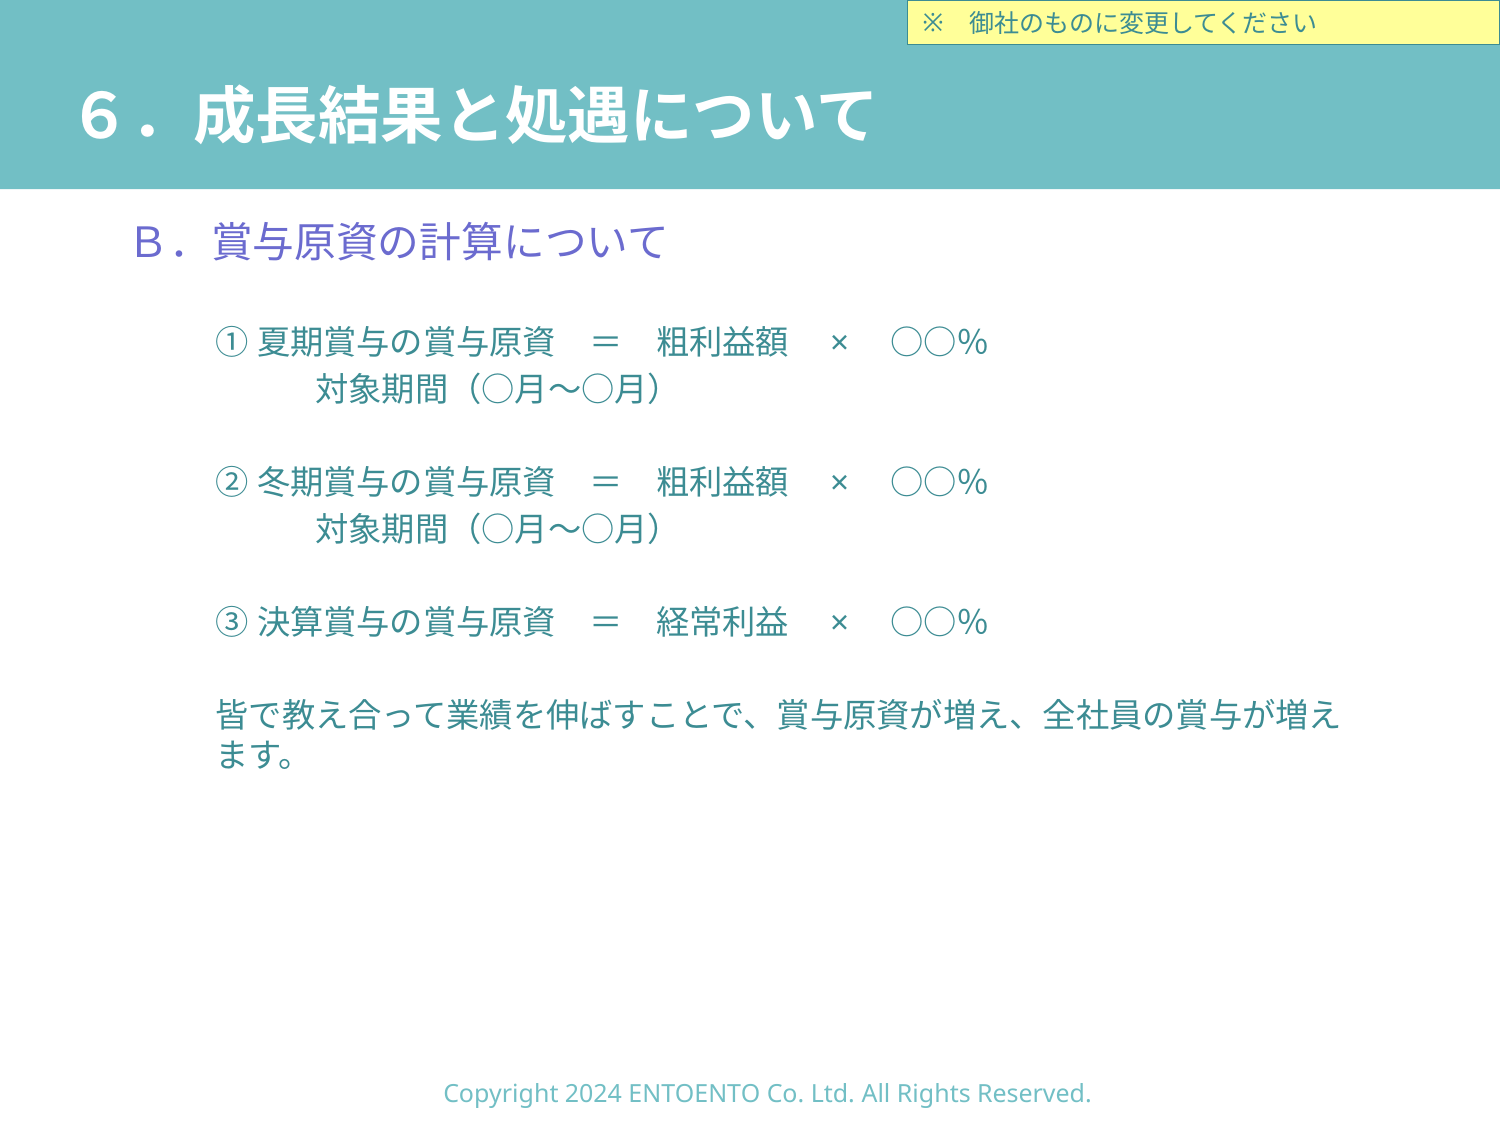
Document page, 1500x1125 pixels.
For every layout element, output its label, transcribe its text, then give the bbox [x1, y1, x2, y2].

title ６．成長結果と処遇について [53, 42, 1388, 185]
footer Copyright 2024 ENTOENTO Co. Ltd. All Rights Reserved. [206, 1070, 1331, 1125]
list Ｂ．賞与原資の計算について ①夏期賞与の賞与原資 ＝ 粗利益額 × ○○％ 対象期間（○月～○月） ②冬期賞与の賞与原資 ＝ 粗利益額 × ○○％ 対象期間（○月～○月） ③決算賞与の賞与原資 ＝ 経常利益 × ○○％ 皆で教え合って業績を伸ばすことで、賞与原資が増え、全社員の賞与が増えます。 [112, 208, 1388, 1012]
text_box 御社のものに変更してください [907, 0, 1500, 45]
